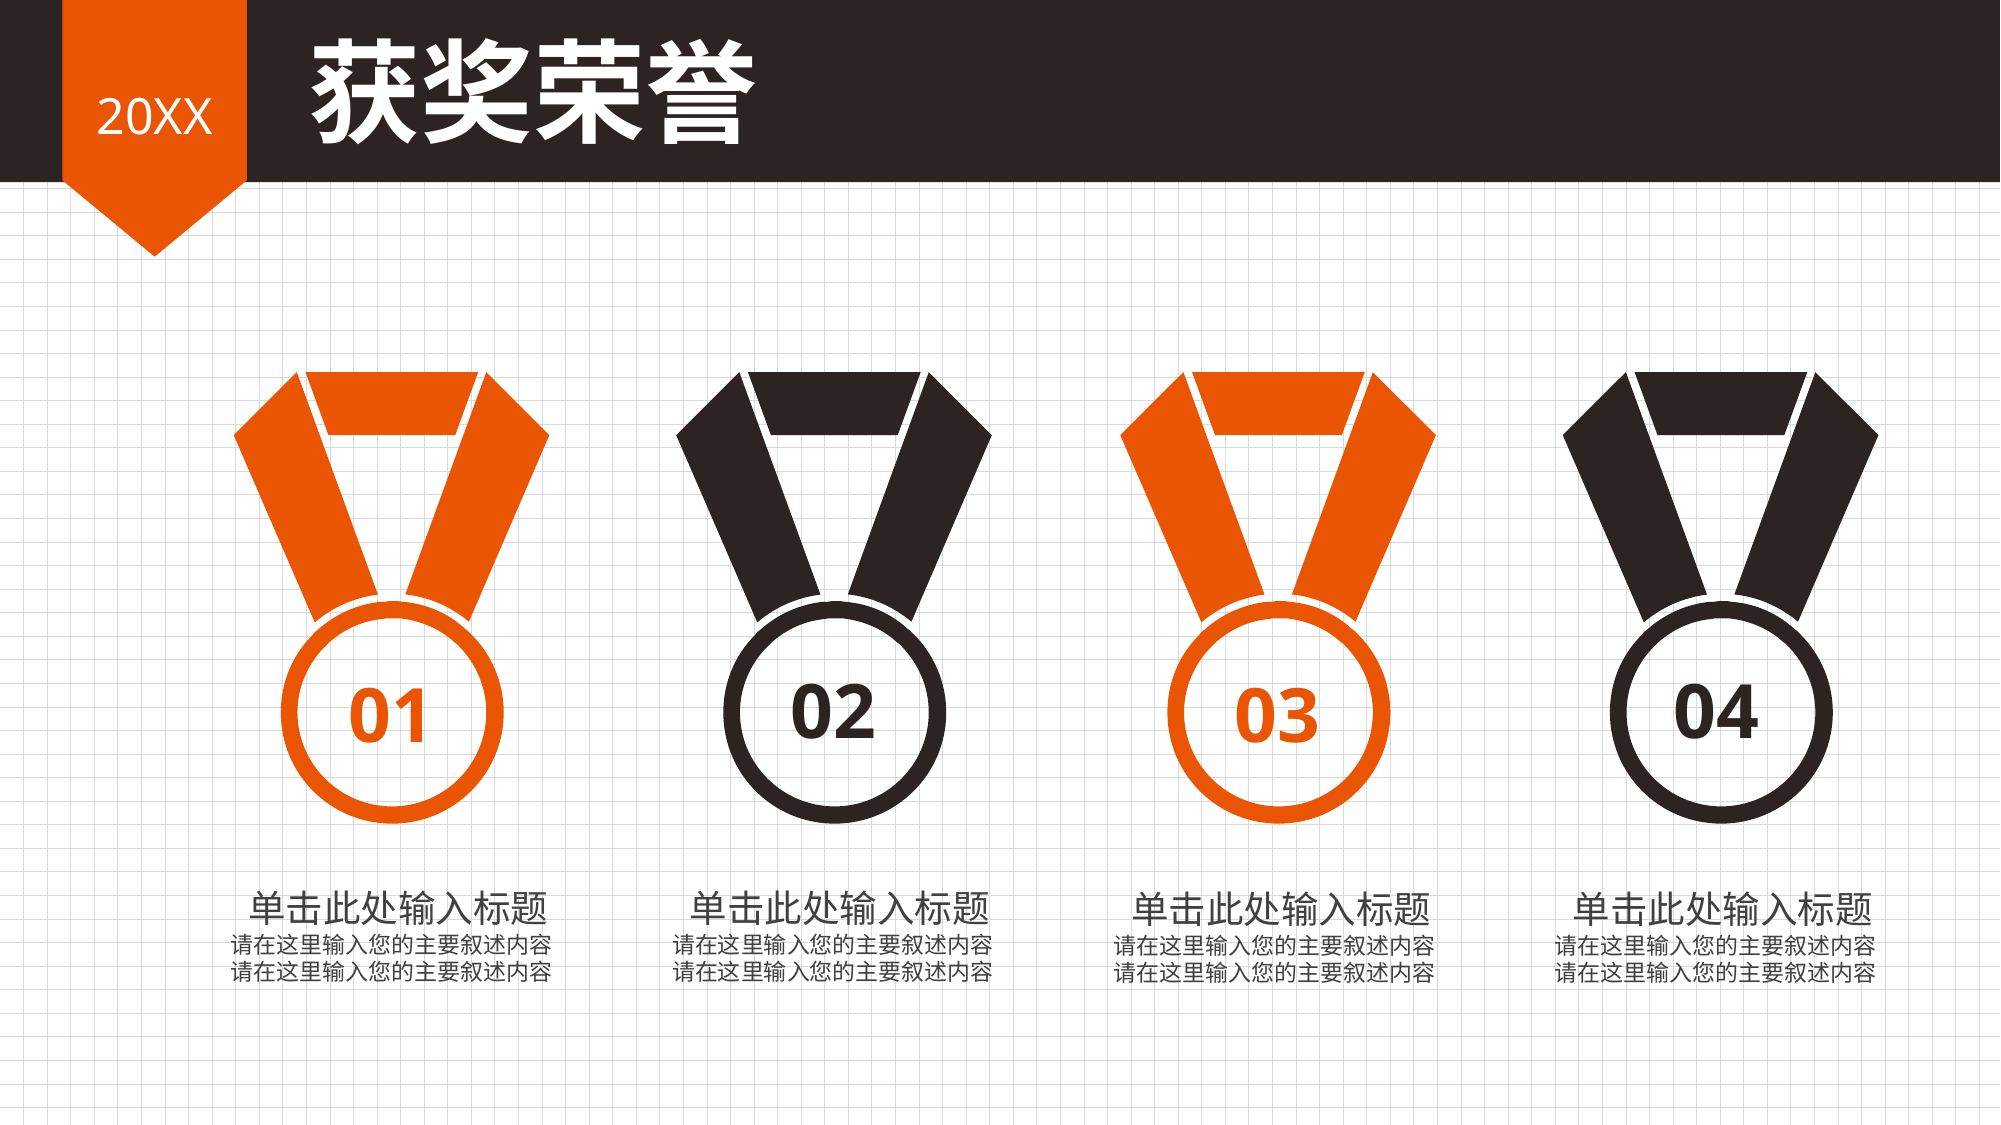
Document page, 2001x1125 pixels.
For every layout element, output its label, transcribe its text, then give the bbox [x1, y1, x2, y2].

text_box [0, 0, 62, 183]
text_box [1562, 372, 1879, 824]
text_box 单击此处输入标题 请在这里输入您的主要叙述内容 请在这里输入您的主要叙述内容 [1540, 878, 1893, 1064]
text_box 单击此处输入标题 请在这里输入您的主要叙述内容 请在这里输入您的主要叙述内容 [657, 877, 1010, 1063]
text_box 单击此处输入标题 请在这里输入您的主要叙述内容 请在这里输入您的主要叙述内容 [1098, 878, 1451, 1064]
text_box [1120, 372, 1436, 824]
text_box 20XX [81, 77, 228, 152]
text_box 单击此处输入标题 请在这里输入您的主要叙述内容 请在这里输入您的主要叙述内容 [216, 877, 568, 1063]
text_box [247, 0, 2000, 183]
text_box 获奖荣誉 [296, 16, 992, 163]
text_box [233, 372, 550, 824]
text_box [676, 372, 992, 824]
text_box [61, 0, 248, 259]
